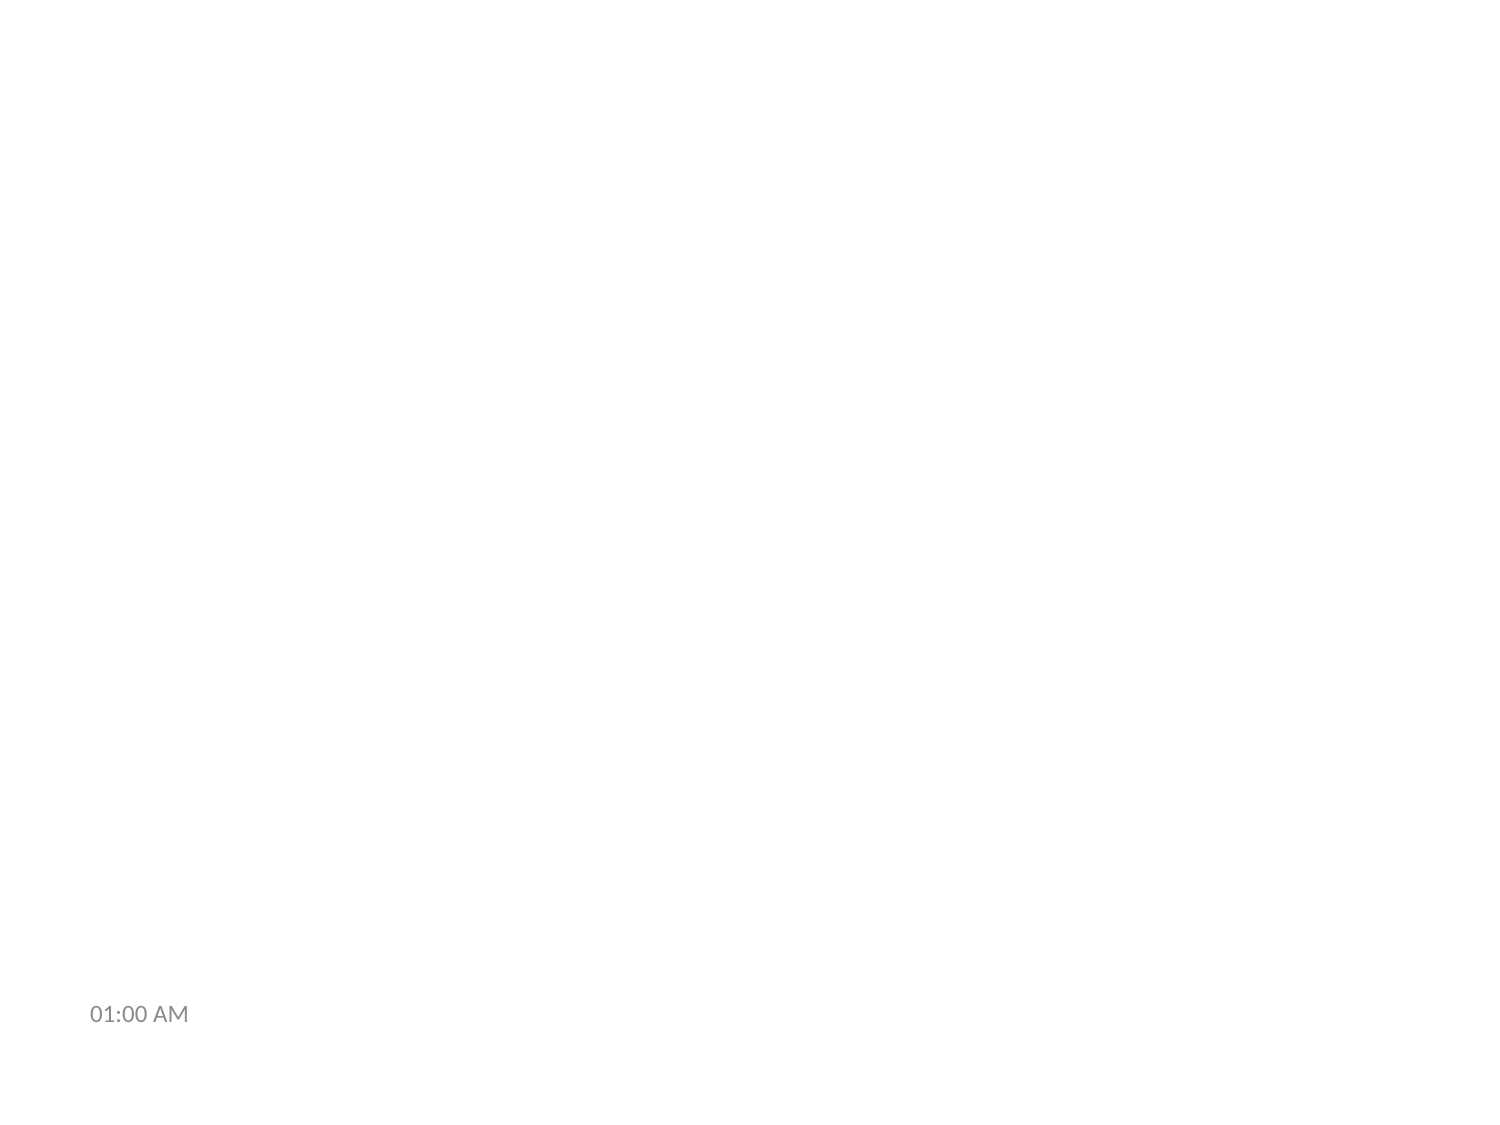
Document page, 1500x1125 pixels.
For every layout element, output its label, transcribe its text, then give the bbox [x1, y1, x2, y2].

text_box 3:35 PM [75, 982, 425, 1043]
